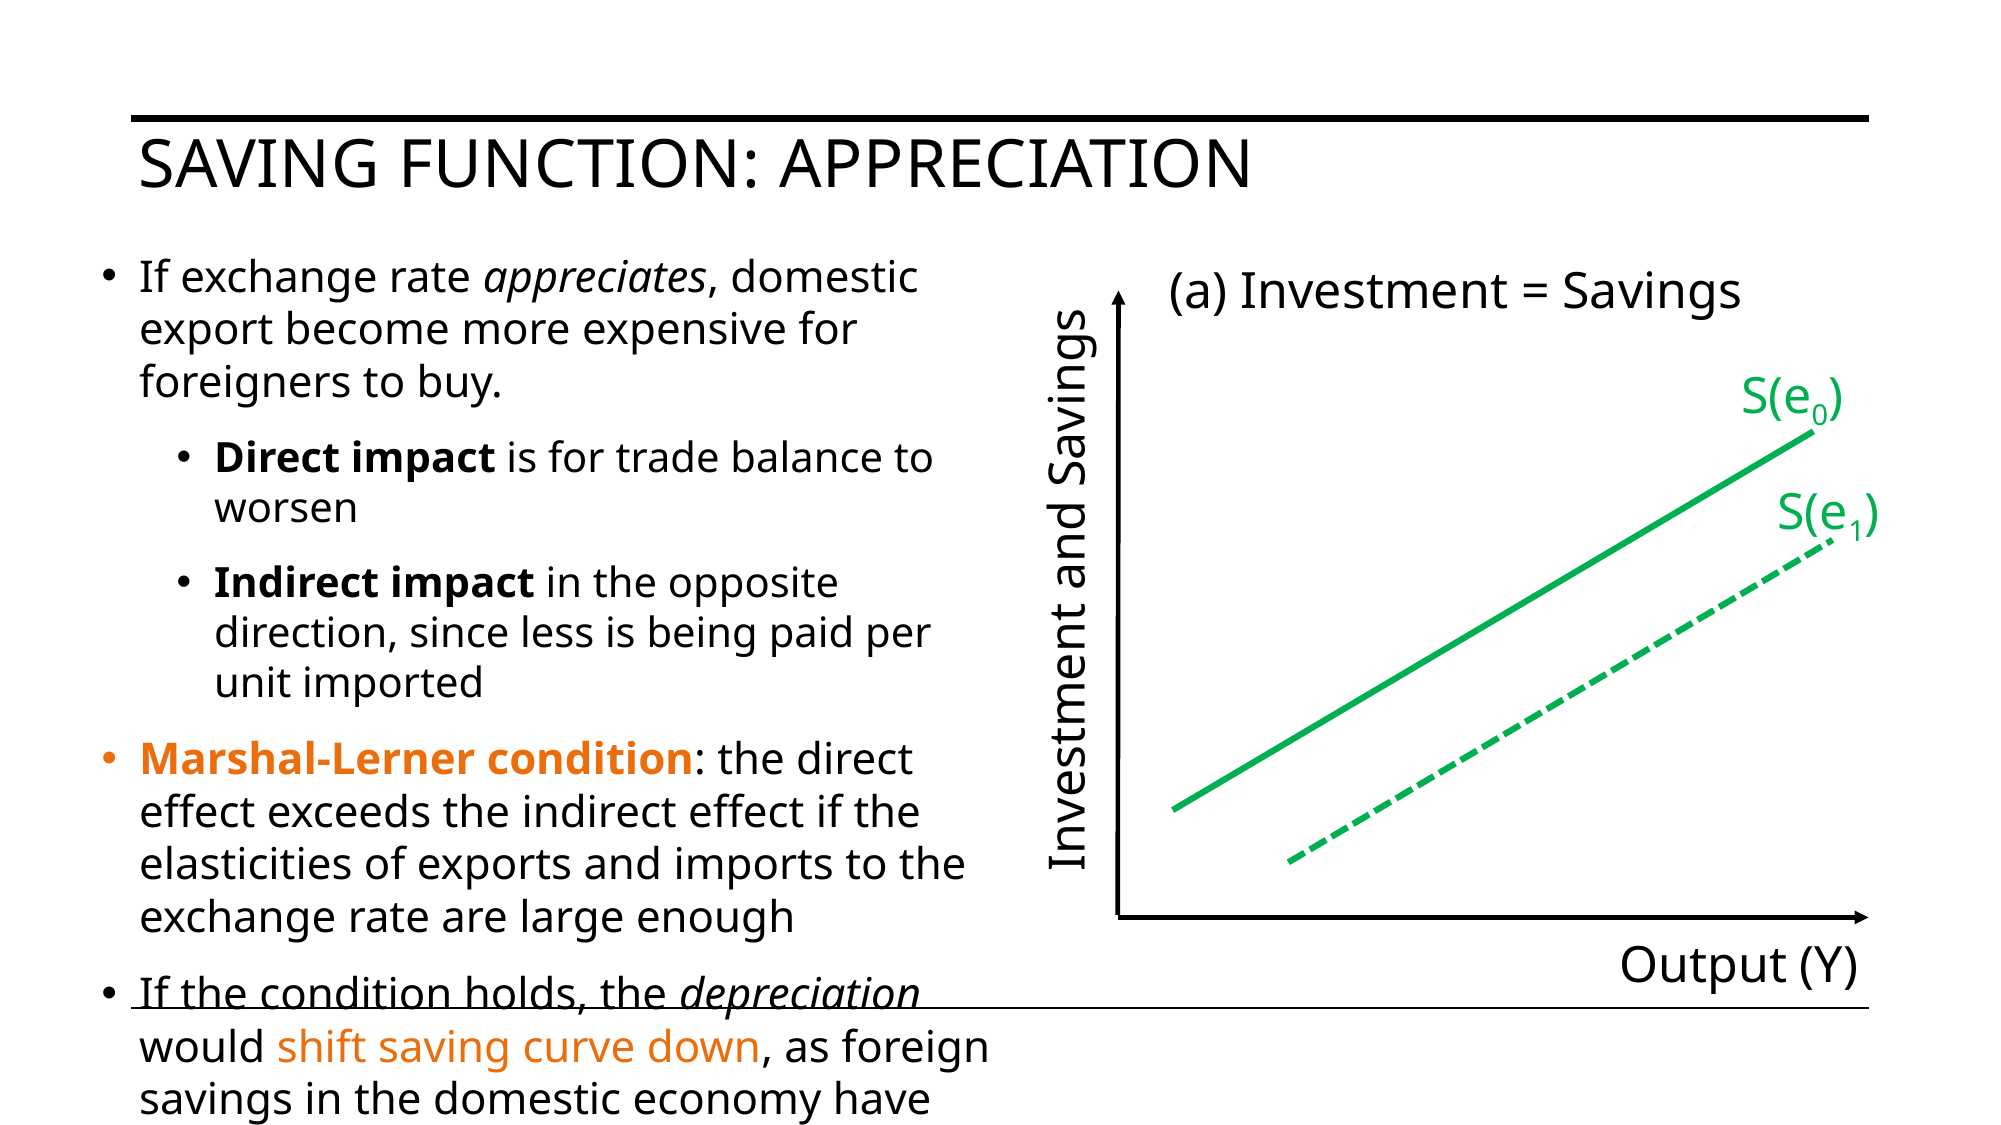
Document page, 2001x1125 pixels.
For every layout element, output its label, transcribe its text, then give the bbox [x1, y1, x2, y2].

text_box [1117, 911, 1869, 924]
text_box S(e1) [1770, 471, 1888, 555]
text_box Investment and Savings [1027, 300, 1102, 879]
text_box (a) Investment = Savings [1162, 251, 1751, 327]
text_box Output (Y) [1611, 925, 1866, 1001]
text_box [1112, 290, 1125, 915]
title Saving function: appreciation [123, 112, 1849, 233]
text_box S(e0) [1733, 355, 1851, 439]
list If exchange rate appreciates, domestic export become more expensive for foreigners to buy. Direct impact is for trade balance to worsen Indirect impact in the opposite direction, since less is being paid per unit imported Marshal-Lerner condition: the direct effect exceeds the indirect effect if the elasticities of exports and imports to the exchange rate are large enough If the condition holds, the depreciation would shift saving curve down, as foreign savings in the domestic economy have fallen [86, 240, 1008, 990]
